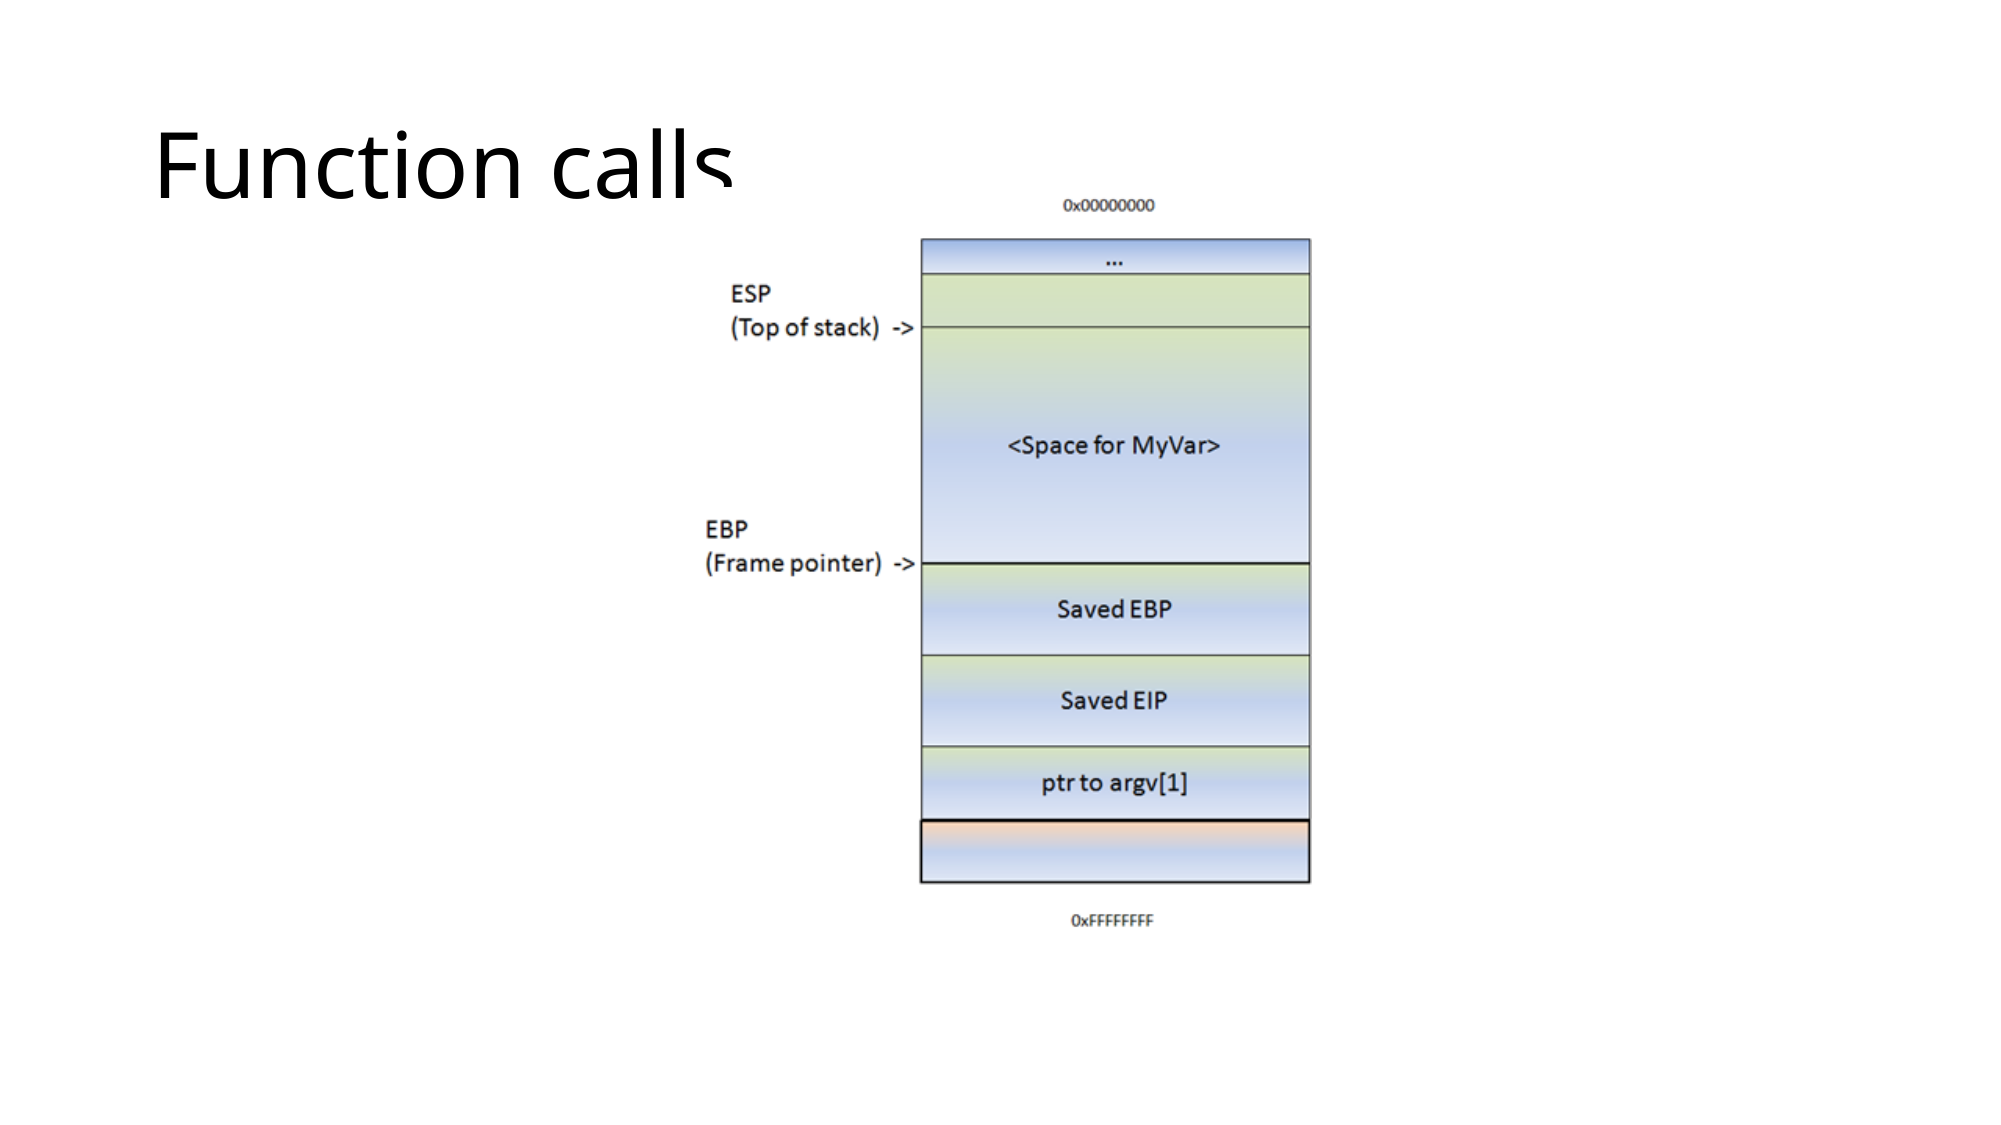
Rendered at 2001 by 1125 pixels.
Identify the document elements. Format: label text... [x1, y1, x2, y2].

title Function calls [137, 59, 1863, 278]
picture [688, 187, 1312, 938]
